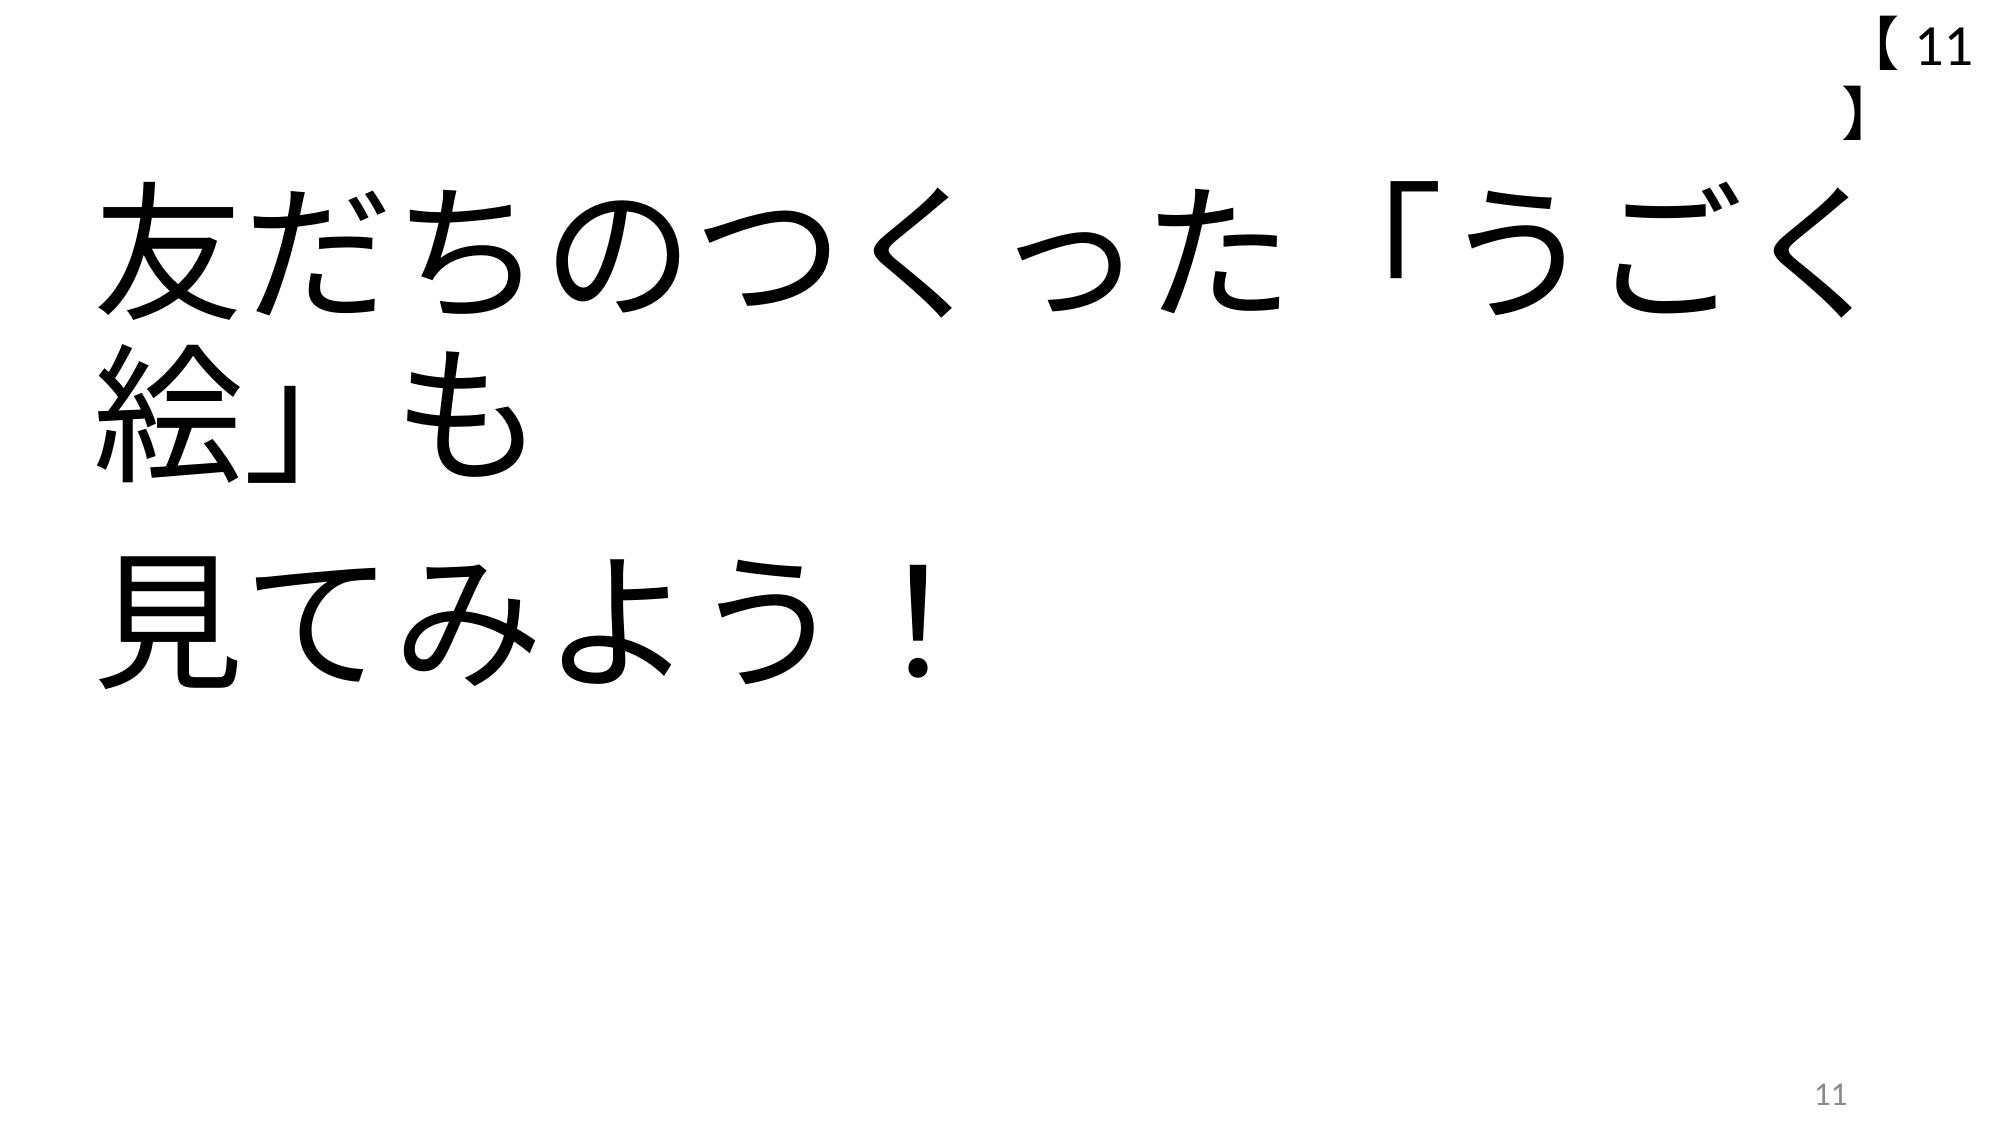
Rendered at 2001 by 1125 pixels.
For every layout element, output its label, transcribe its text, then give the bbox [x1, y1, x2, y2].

text_box 【11】 [1827, 0, 1998, 155]
title 友だちのつくった「うごく絵」も 見てみよう！ [78, 216, 1943, 672]
slide_number 11 [1412, 1061, 1863, 1122]
